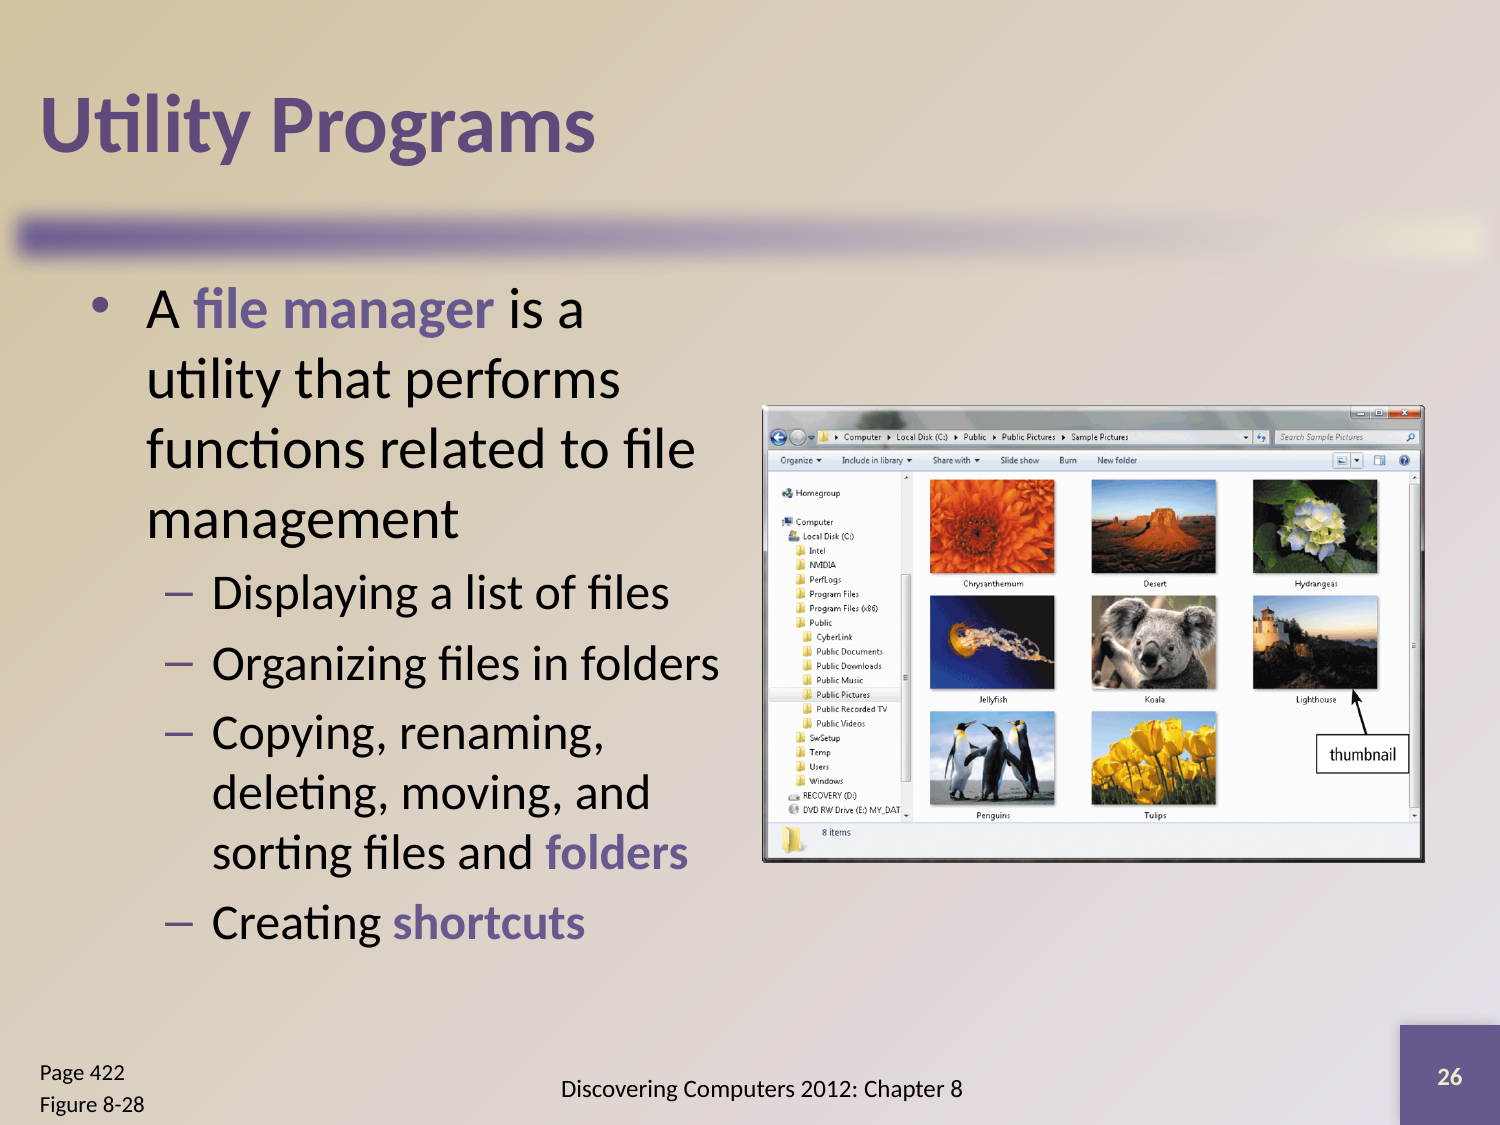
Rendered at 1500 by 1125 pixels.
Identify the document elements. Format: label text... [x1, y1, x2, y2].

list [762, 405, 1426, 863]
title Utility Programs [24, 24, 1475, 213]
footer Discovering Computers 2012: Chapter 8 [450, 1050, 1075, 1125]
list Page 422 Figure 8-28 [24, 1050, 300, 1125]
list A file manager is a utility that performs functions related to file management Displaying a list of files Organizing files in folders Copying, renaming, deleting, moving, and sorting files and folders Creating shortcuts [75, 262, 738, 1005]
slide_number 26 [1400, 1025, 1500, 1125]
